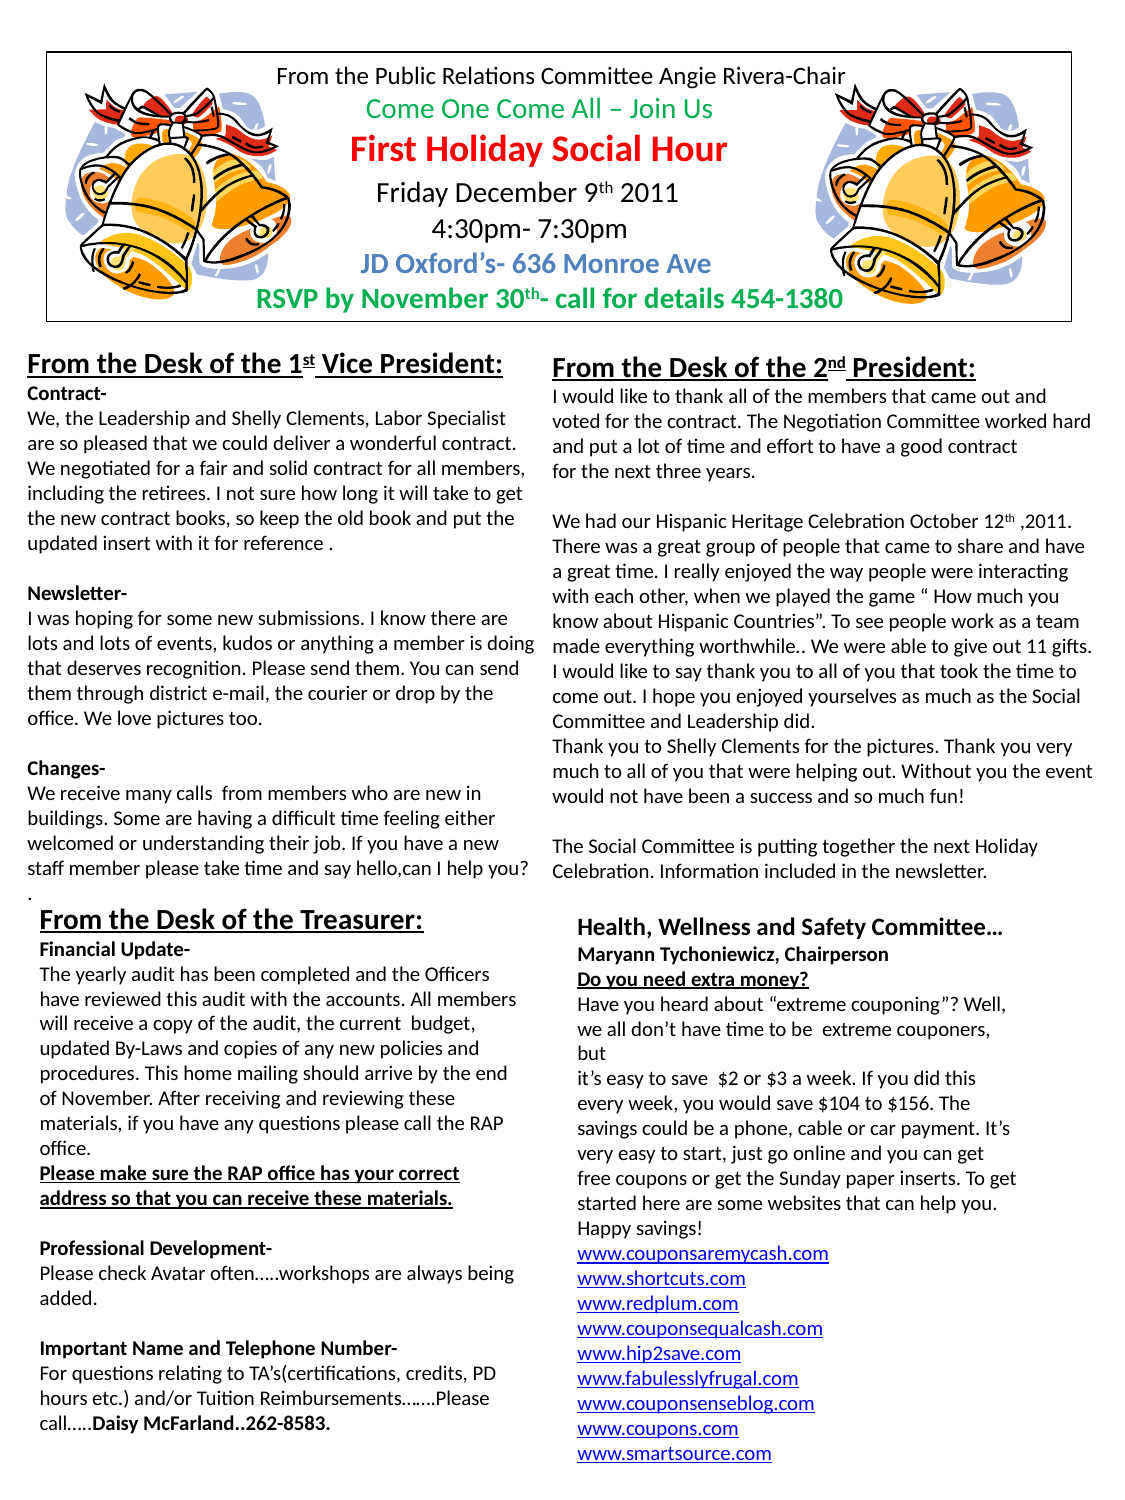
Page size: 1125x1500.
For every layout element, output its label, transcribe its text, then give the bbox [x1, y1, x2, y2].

picture [179, 679, 243, 704]
text_box From the Public Relations Committee Angie Rivera-Chair Come One Come All – Join Us First Holiday Social Hour Friday December 9th 2011 4:30pm- 7:30pm JD Oxford’s- 636 Monroe Ave RSVP by November 30th- call for details 454-1380 [46, 52, 1072, 322]
text_box From the Desk of the 2nd President: I would like to thank all of the members that came out and voted for the contract. The Negotiation Committee worked hard and put a lot of time and effort to have a good contract for the next three years. We had our Hispanic Heritage Celebration October 12th ,2011. There was a great group of people that came to share and have a great time. I really enjoyed the way people were interacting with each other, when we played the game “ How much you know about Hispanic Countries”. To see people work as a team made everything worthwhile.. We were able to give out 11 gifts. I would like to say thank you to all of you that took the time to come out. I hope you enjoyed yourselves as much as the Social Committee and Leadership did. Thank you to Shelly Clements for the pictures. Thank you very much to all of you that were helping out. Without you the event would not have been a success and so much fun! The Social Committee is putting together the next Holiday Celebration. Information included in the newsletter. [537, 340, 1113, 890]
picture [63, 78, 296, 304]
text_box Health, Wellness and Safety Committee… Maryann Tychoniewicz, Chairperson Do you need extra money? Have you heard about “extreme couponing”? Well, we all don’t have time to be extreme couponers, but it’s easy to save $2 or $3 a week. If you did this every week, you would save $104 to $156. The savings could be a phone, cable or car payment. It’s very easy to start, just go online and you can get free coupons or get the Sunday paper inserts. To get started here are some websites that can help you. Happy savings! www.couponsaremycash.com www.shortcuts.com www.redplum.com www.couponsequalcash.com www.hip2save.com www.fabulesslyfrugal.com www.couponsenseblog.com www.coupons.com www.smartsource.com [562, 902, 1038, 1500]
text_box From the Desk of the 1st Vice President: Contract- We, the Leadership and Shelly Clements, Labor Specialist are so pleased that we could deliver a wonderful contract. We negotiated for a fair and solid contract for all members, including the retirees. I not sure how long it will take to get the new contract books, so keep the old book and put the updated insert with it for reference . Newsletter- I was hoping for some new submissions. I know there are lots and lots of events, kudos or anything a member is doing that deserves recognition. Please send them. You can send them through district e-mail, the courier or drop by the office. We love pictures too. Changes- We receive many calls from members who are new in buildings. Some are having a difficult time feeling either welcomed or understanding their job. If you have a new staff member please take time and say hello,can I help you? . [12, 337, 550, 937]
text_box From the Desk of the Treasurer: Financial Update- The yearly audit has been completed and the Officers have reviewed this audit with the accounts. All members will receive a copy of the audit, the current budget, updated By-Laws and copies of any new policies and procedures. This home mailing should arrive by the end of November. After receiving and reviewing these materials, if you have any questions please call the RAP office. Please make sure the RAP office has your correct address so that you can receive these materials. Professional Development- Please check Avatar often…..workshops are always being added. Important Name and Telephone Number- For questions relating to TA’s(certifications, credits, PD hours etc.) and/or Tuition Reimbursements…….Please call…..Daisy McFarland..262-8583. [24, 892, 538, 1500]
picture [813, 78, 1051, 309]
